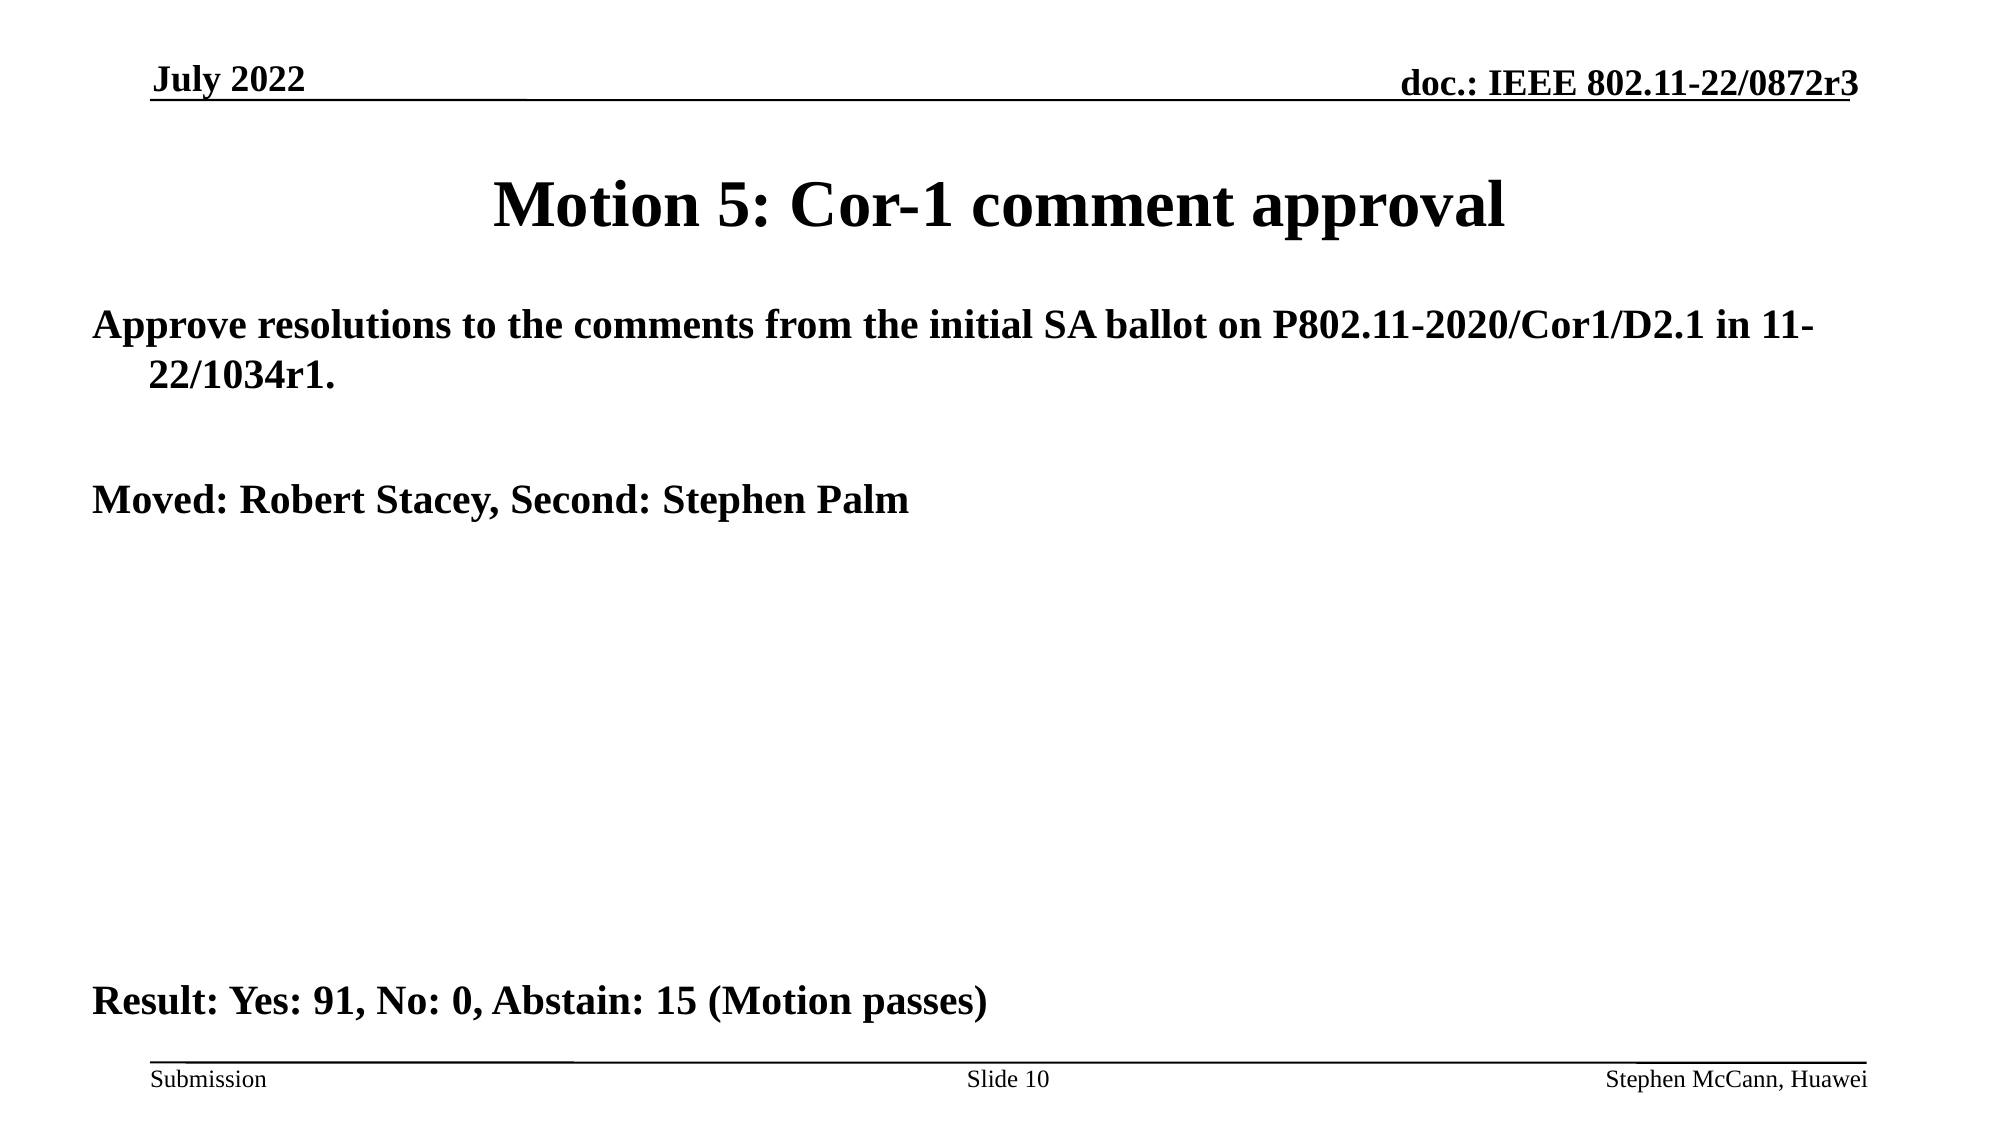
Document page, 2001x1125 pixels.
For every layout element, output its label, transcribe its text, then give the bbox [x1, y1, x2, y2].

slide_number Slide 10 [950, 1061, 1067, 1123]
footer Stephen McCann, Huawei [1171, 1061, 1869, 1093]
title Motion 5: Cor-1 comment approval [149, 112, 1850, 288]
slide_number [152, 54, 563, 100]
list Approve resolutions to the comments from the initial SA ballot on P802.11-2020/Cor1/D2.1 in 11-22/1034r1. Moved: Robert Stacey, Second: Stephen Palm Result: Yes: 91, No: 0, Abstain: 15 (Motion passes) [76, 289, 1940, 1063]
